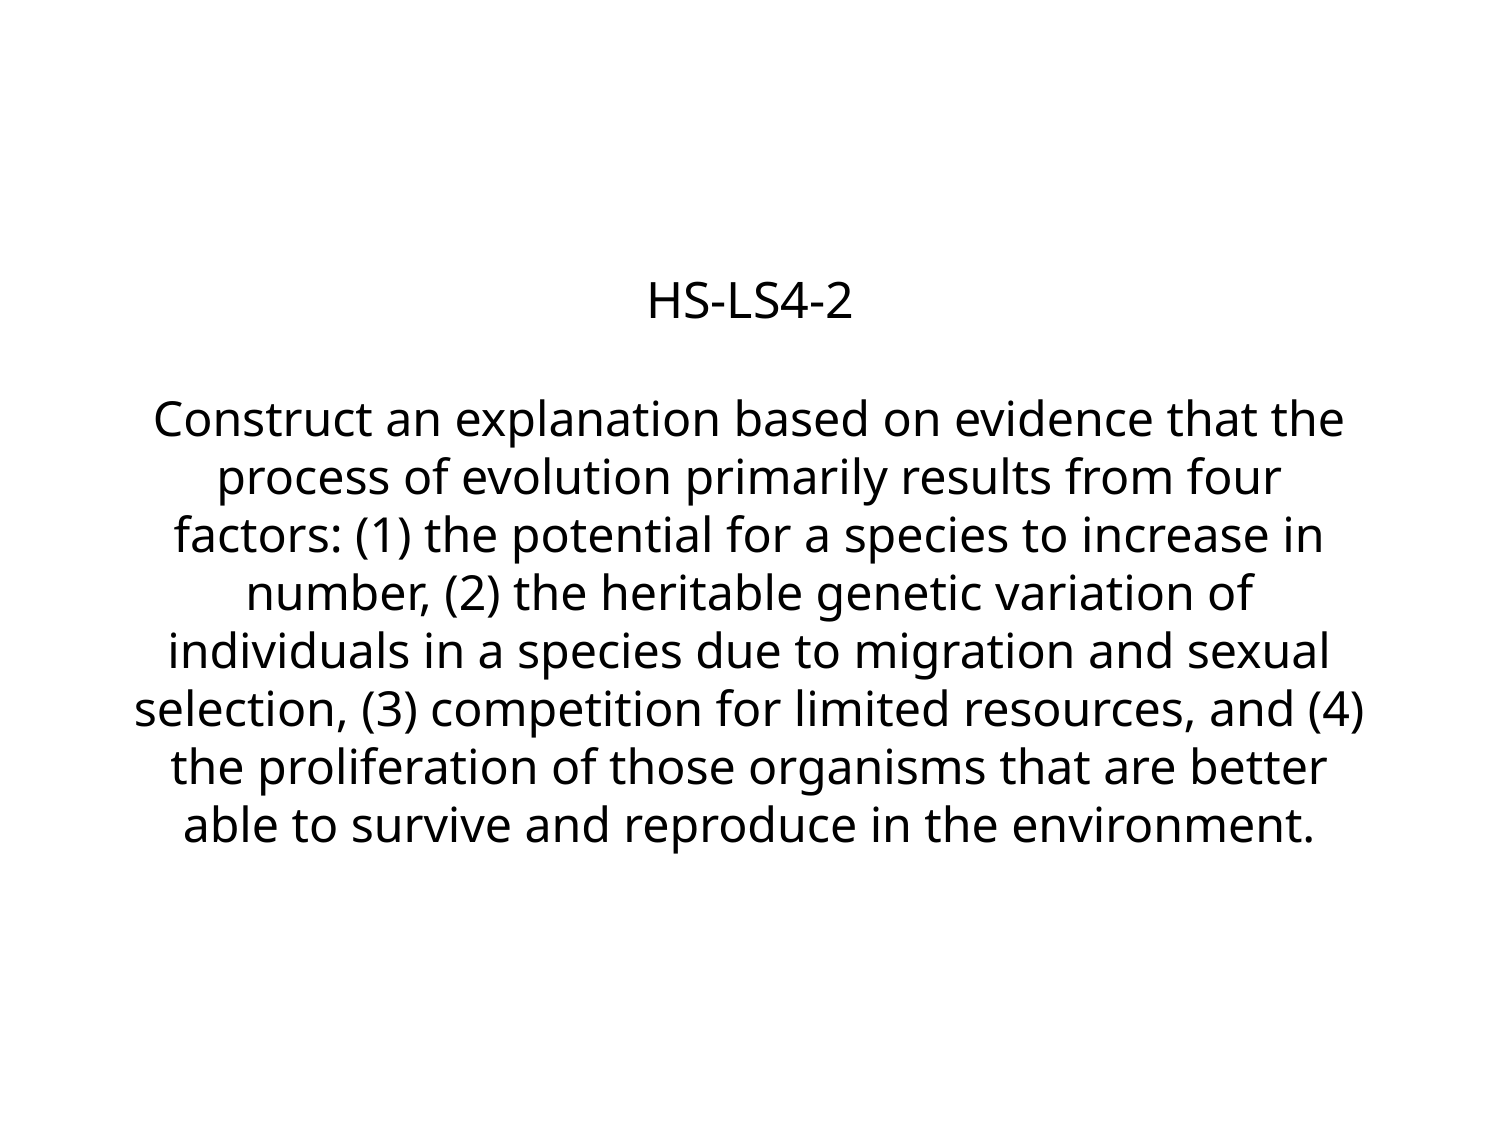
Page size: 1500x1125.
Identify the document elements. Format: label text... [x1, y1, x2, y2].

title HS-LS4-2 Construct an explanation based on evidence that the process of evolution primarily results from four factors: (1) the potential for a species to increase in number, (2) the heritable genetic variation of individuals in a species due to migration and sexual selection, (3) competition for limited resources, and (4) the proliferation of those organisms that are better able to survive and reproduce in the environment. [112, 256, 1388, 865]
